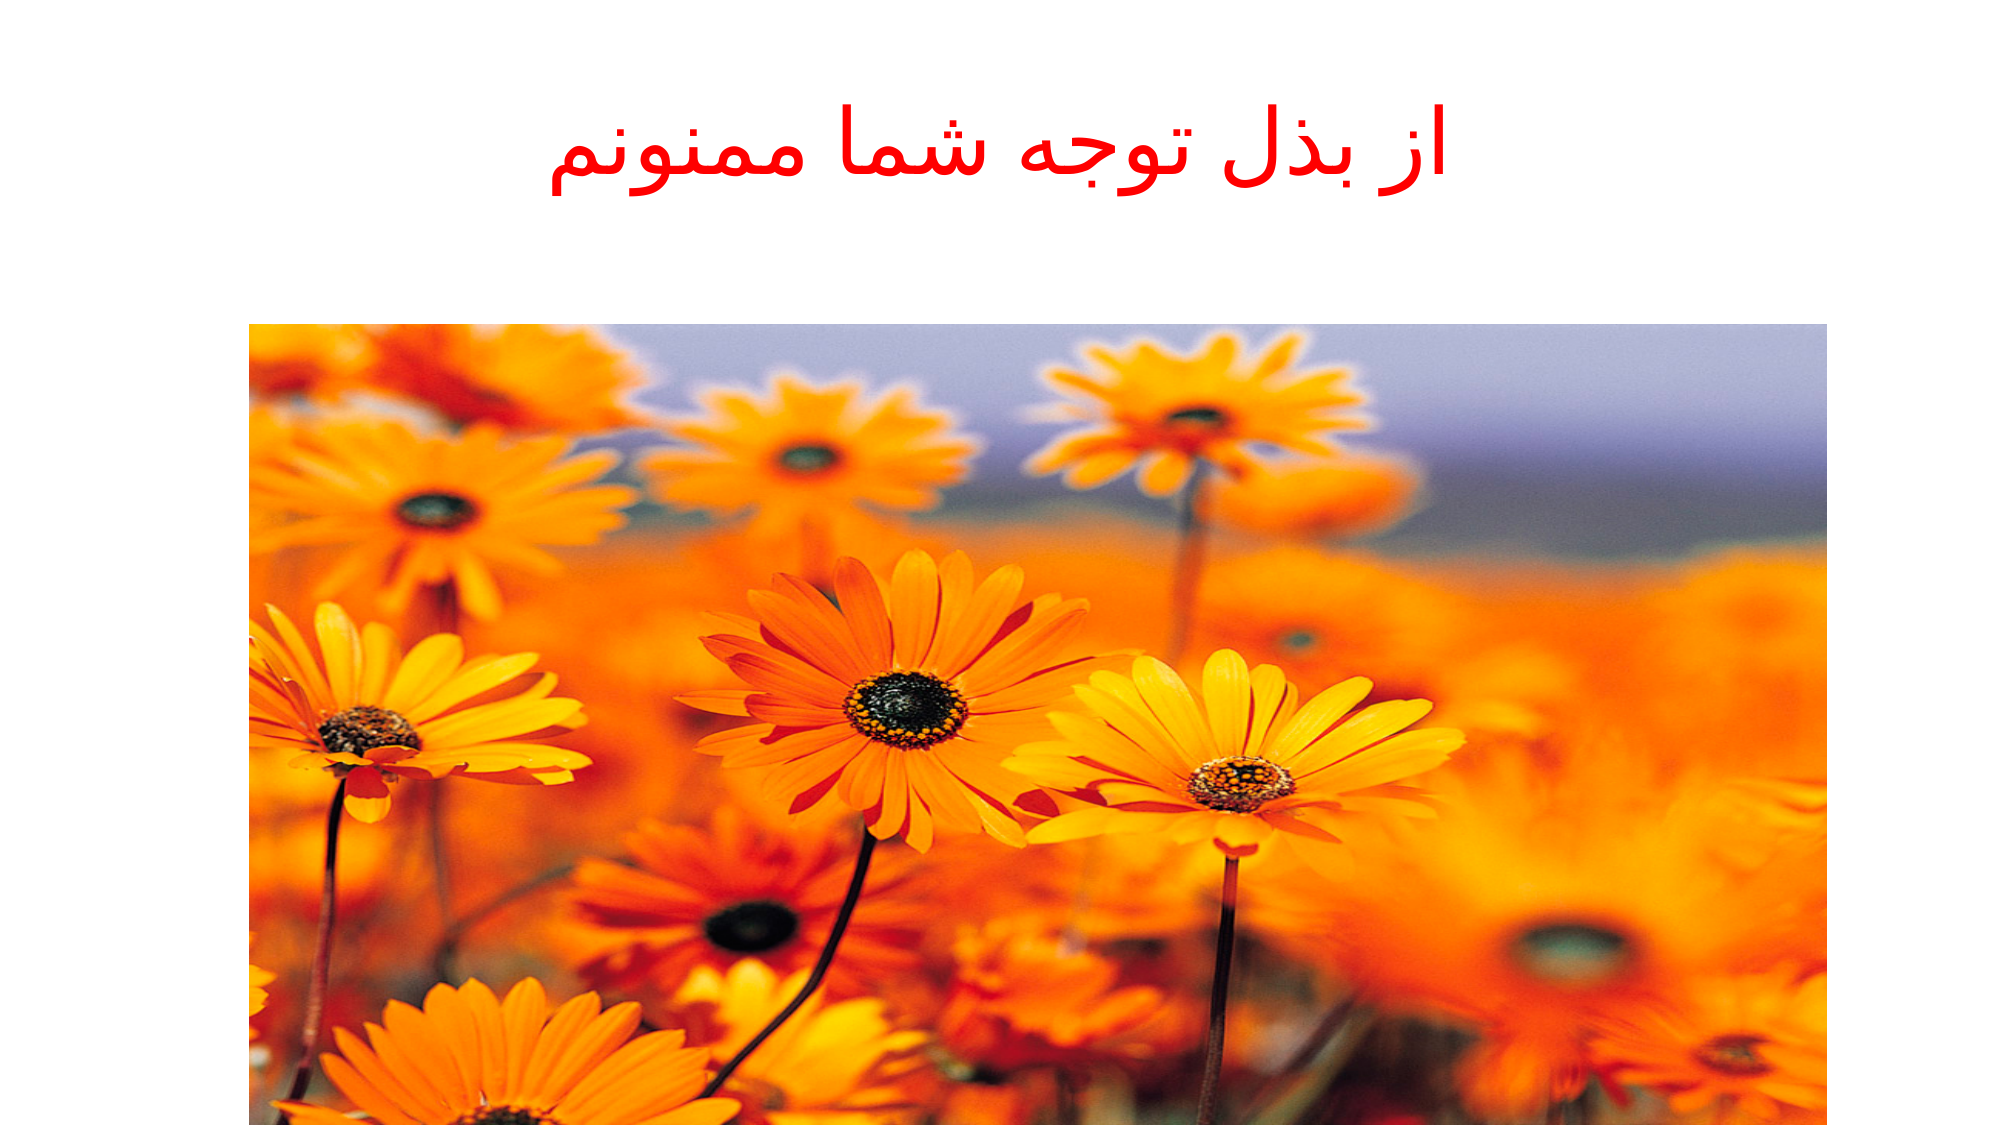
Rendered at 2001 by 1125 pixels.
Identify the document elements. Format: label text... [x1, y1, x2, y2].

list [249, 324, 1827, 1125]
title از بذل توجه شما ممنونم [249, 0, 1750, 290]
